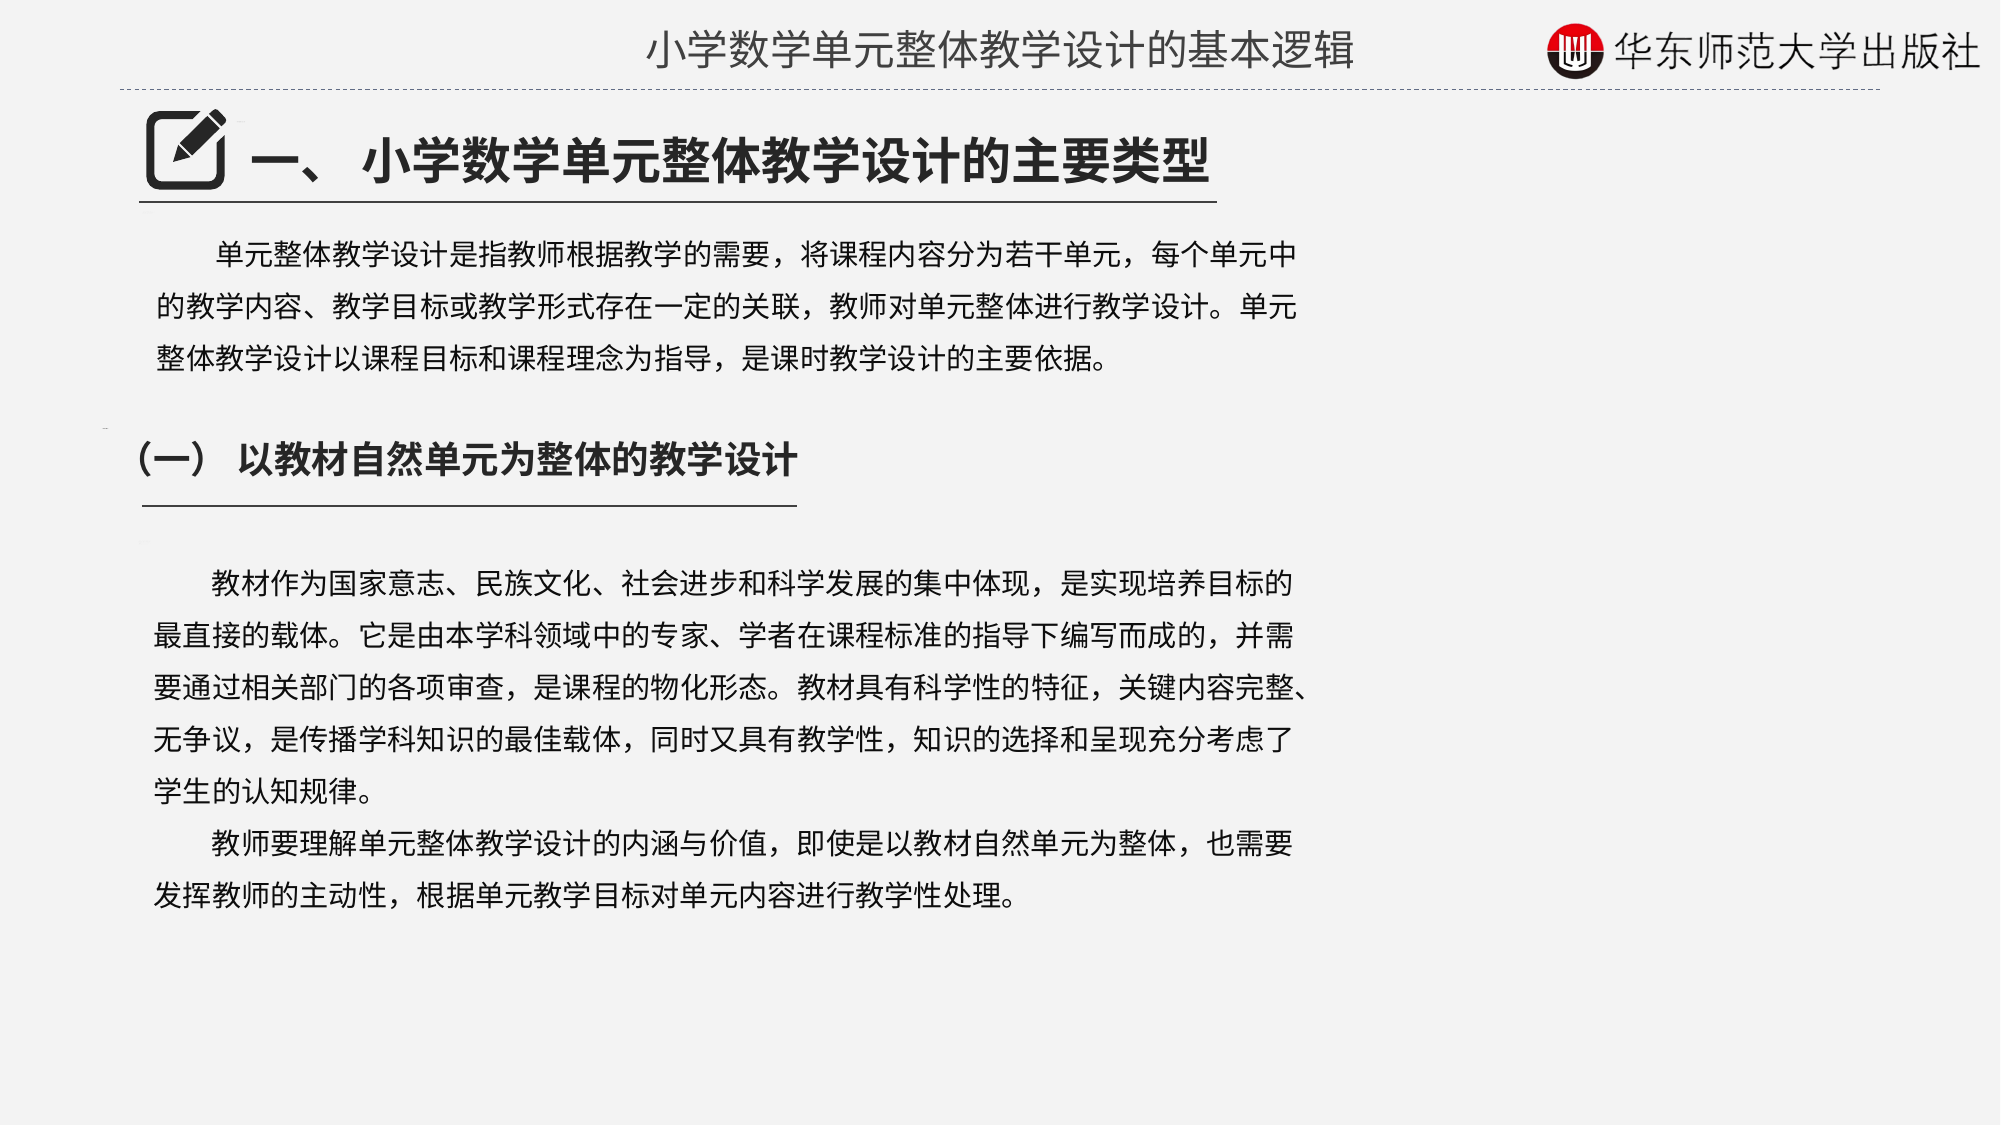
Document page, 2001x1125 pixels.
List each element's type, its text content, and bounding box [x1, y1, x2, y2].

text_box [1536, 13, 1989, 83]
text_box 教材作为国家意志、民族文化、社会进步和科学发展的集中体现，是实现培养目标的最直接的载体。它是由本学科领域中的专家、学者在课程标准的指导下编写而成的，并需要通过相关部门的各项审查，是课程的物化形态。教材具有科学性的特征，关键内容完整、无争议，是传播学科知识的最佳载体，同时又具有教学性，知识的选择和呈现充分考虑了学生的认知规律。 教师要理解单元整体教学设计的内涵与价值，即使是以教材自然单元为整体，也需要发挥教师的主动性，根据单元教学目标对单元内容进行教学性处理。 [138, 540, 1320, 920]
text_box 单元整体教学设计是指教师根据教学的需要，将课程内容分为若干单元，每个单元中的教学内容、教学目标或教学形式存在一定的关联，教师对单元整体进行教学设计。单元整体教学设计以课程目标和课程理念为指导，是课时教学设计的主要依据。 [142, 212, 1320, 383]
text_box 一、 小学数学单元整体教学设计的主要类型 [235, 121, 1336, 197]
text_box 小学数学单元整体教学设计的基本逻辑 [619, 23, 1381, 74]
text_box [146, 111, 225, 190]
text_box [208, 109, 227, 127]
text_box （一） 以教材自然单元为整体的教学设计 [101, 428, 1021, 489]
